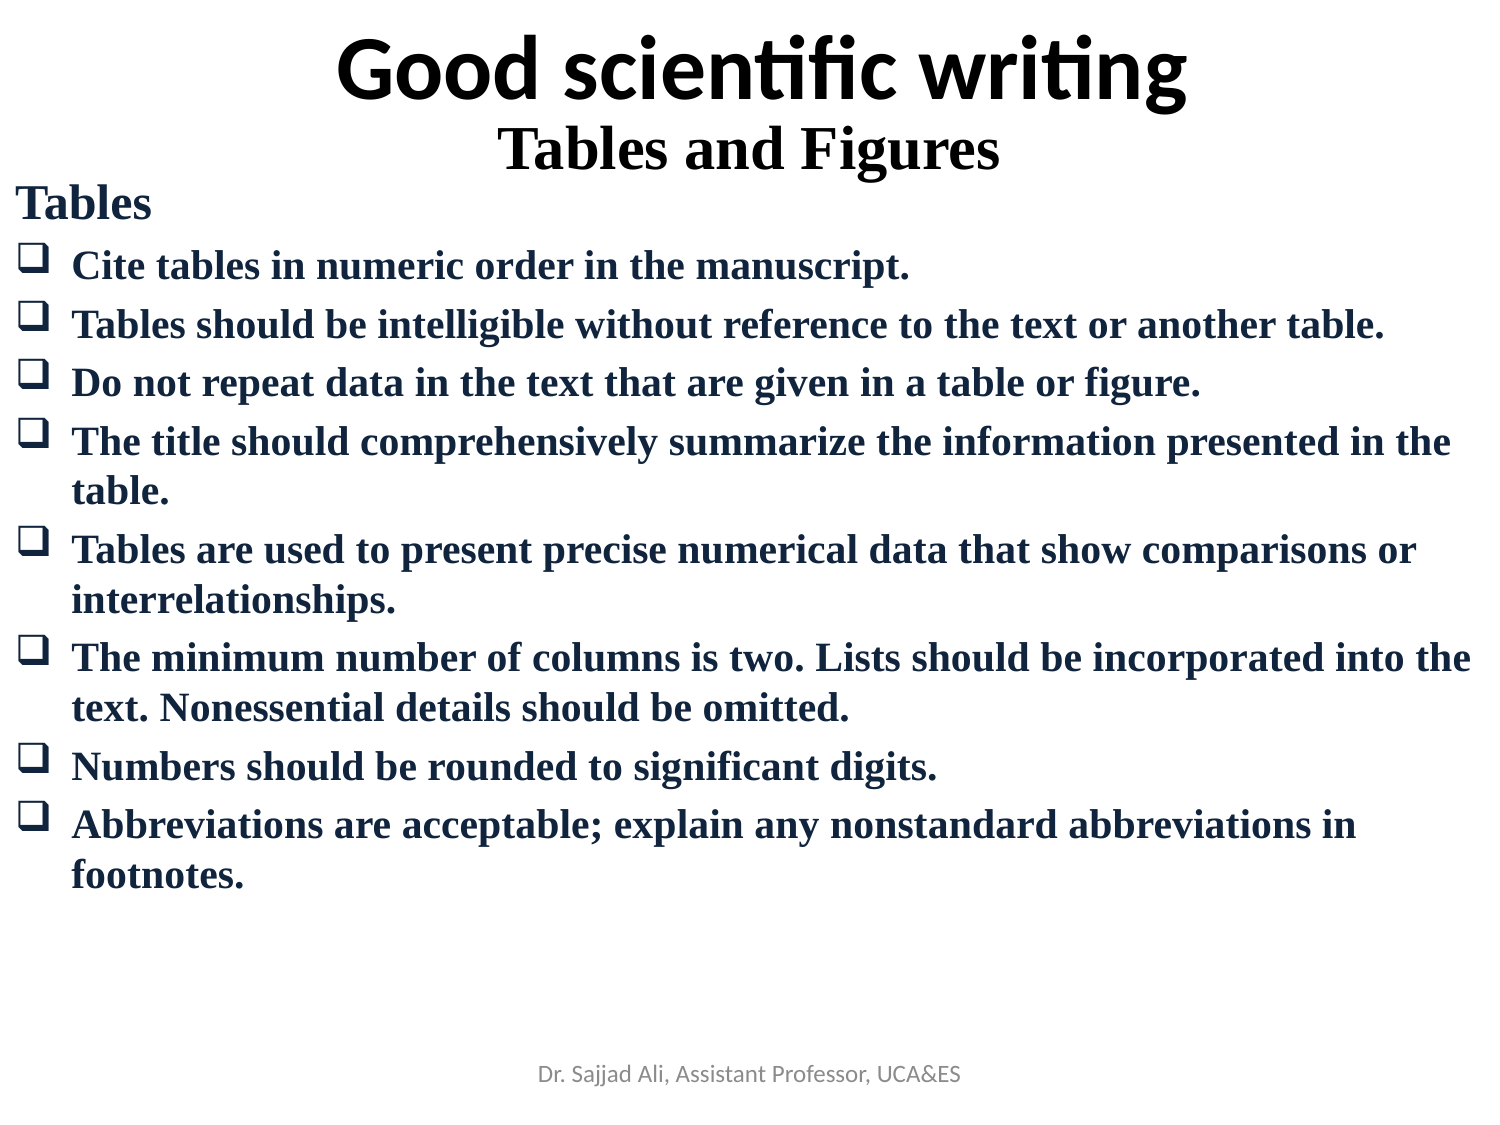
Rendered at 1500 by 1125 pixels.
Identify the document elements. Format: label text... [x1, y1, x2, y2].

footer Dr. Sajjad Ali, Assistant Professor, UCA&ES [512, 1042, 988, 1103]
text_box Good scientific writing [124, 0, 1400, 125]
subtitle Tables Cite tables in numeric order in the manuscript. Tables should be intelligible without reference to the text or another table. Do not repeat data in the text that are given in a table or figure. The title should comprehensively summarize the information presented in the table. Tables are used to present precise numerical data that show comparisons or interrelationships. The minimum number of columns is two. Lists should be incorporated into the text. Nonessential details should be omitted. Numbers should be rounded to significant digits. Abbreviations are acceptable; explain any nonstandard abbreviations in footnotes. [0, 162, 1500, 1018]
text_box Tables and Figures [483, 99, 1017, 190]
